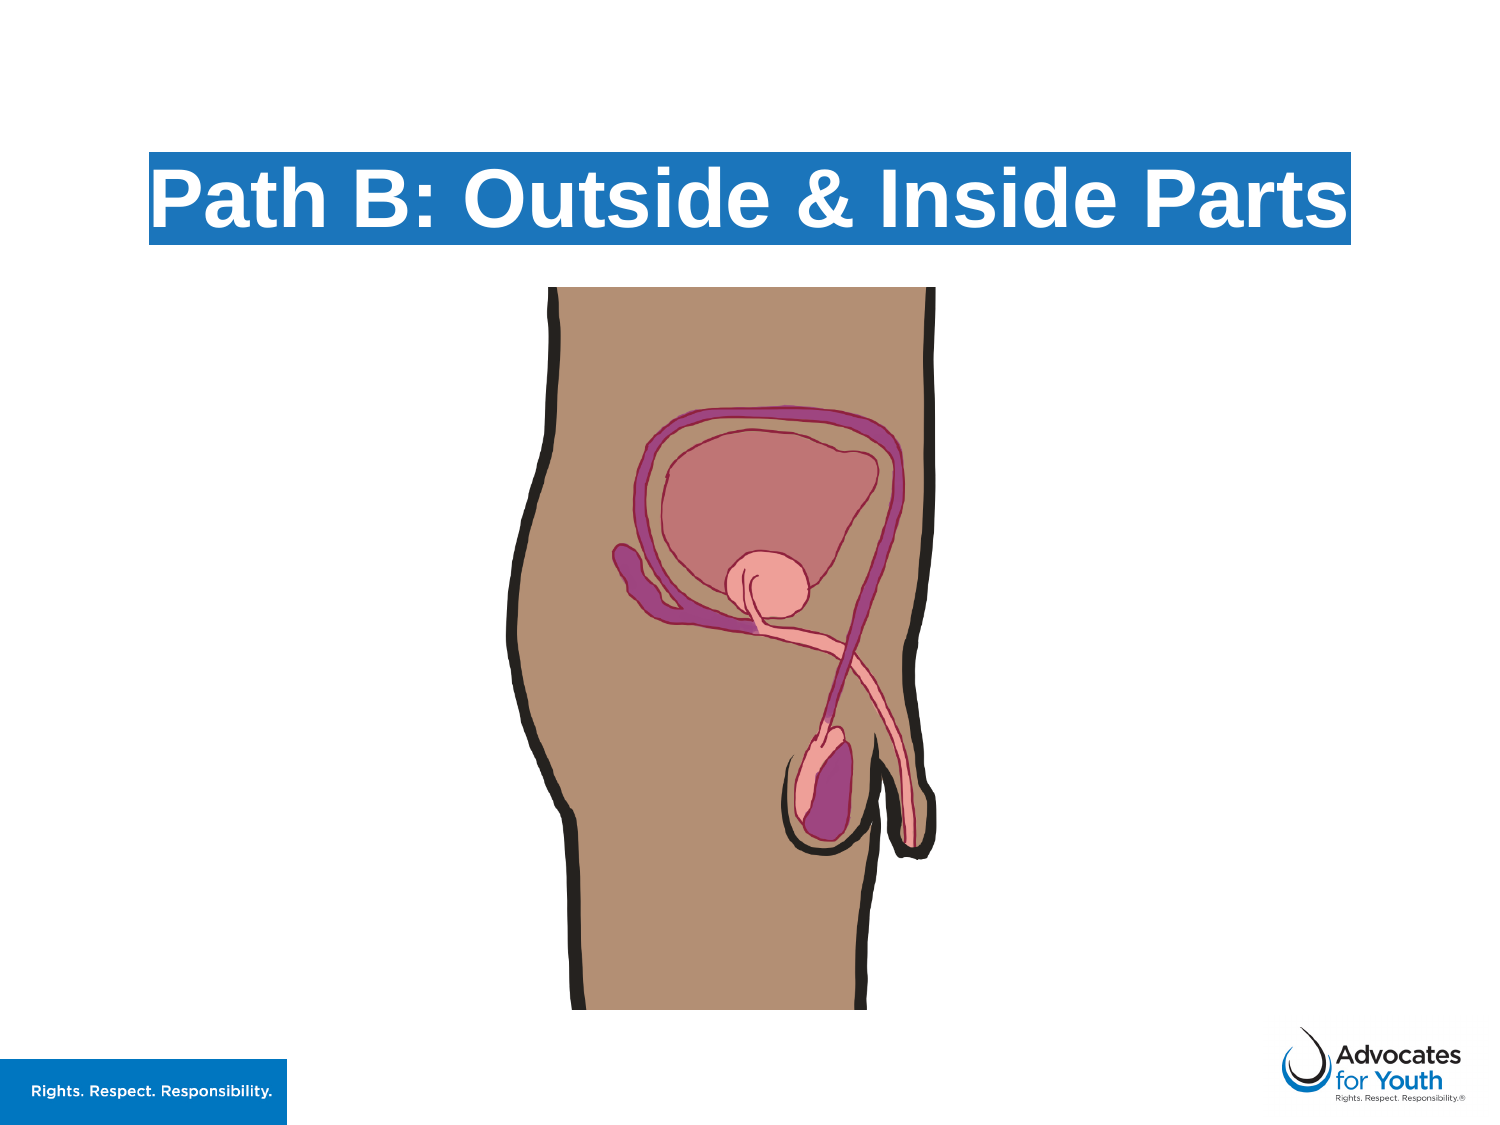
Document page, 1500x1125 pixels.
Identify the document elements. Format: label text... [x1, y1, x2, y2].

picture [406, 287, 1094, 1010]
picture [0, 1059, 287, 1125]
title Path B: Outside & Inside Parts [112, 99, 1388, 288]
picture [1263, 1015, 1489, 1117]
